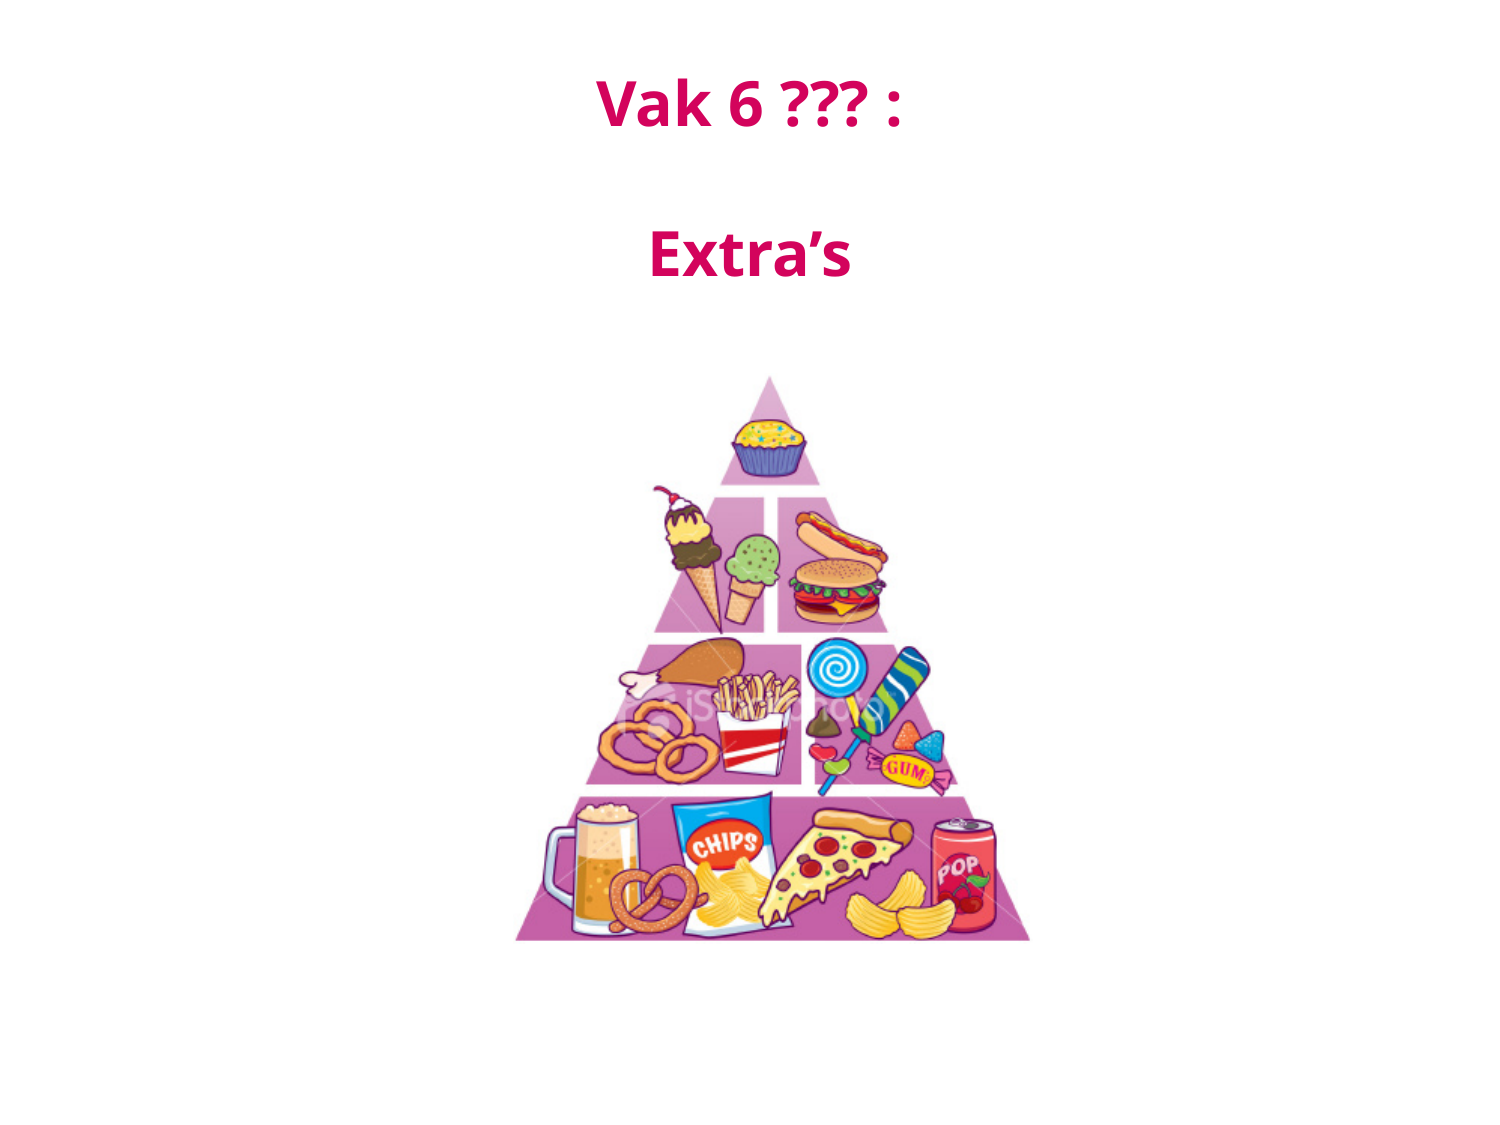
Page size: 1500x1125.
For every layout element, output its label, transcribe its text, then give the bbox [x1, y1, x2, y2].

title Vak 6 ??? : Extra’s [75, 45, 1425, 233]
picture [513, 373, 1033, 944]
